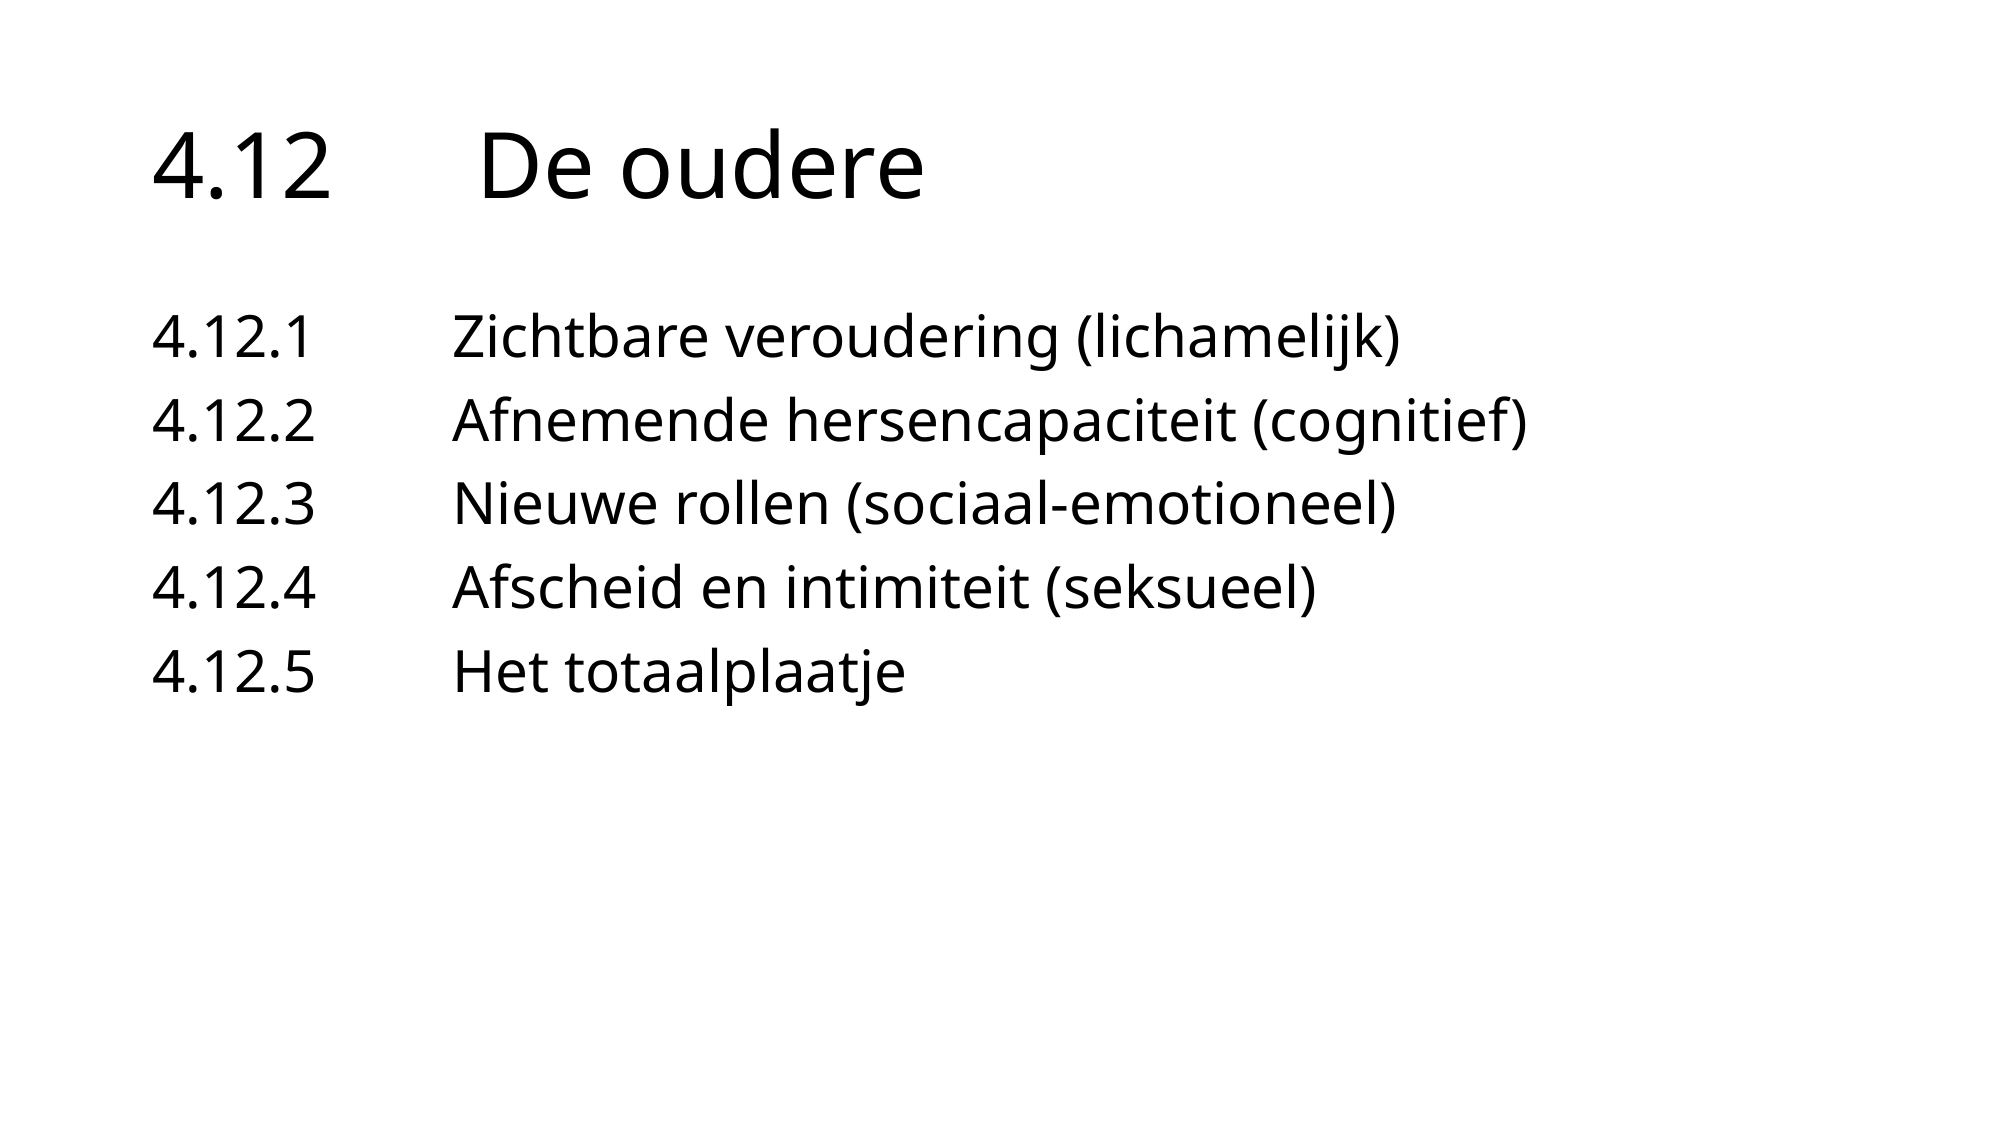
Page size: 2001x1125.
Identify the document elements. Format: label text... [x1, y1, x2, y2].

title 4.12 De oudere [137, 59, 1863, 278]
list 4.12.1 Zichtbare veroudering (lichamelijk) 4.12.2 Afnemende hersencapaciteit (cognitief) 4.12.3 Nieuwe rollen (sociaal-emotioneel) 4.12.4 Afscheid en intimiteit (seksueel) 4.12.5 Het totaalplaatje [137, 299, 1863, 1014]
